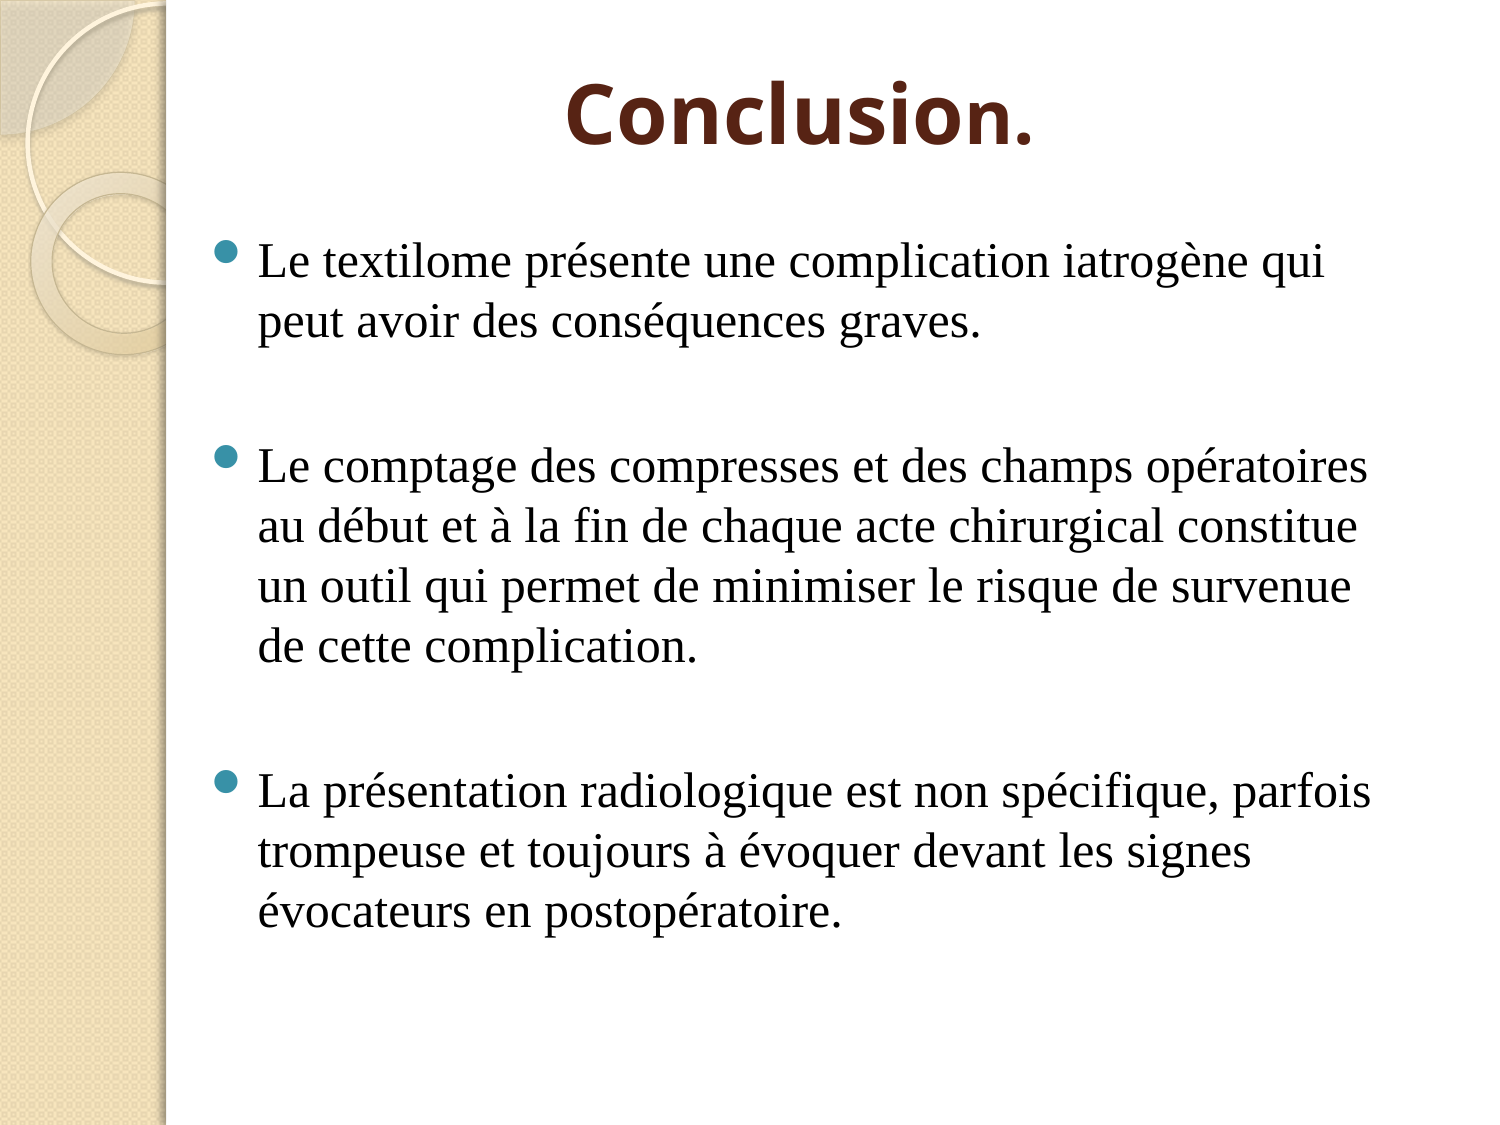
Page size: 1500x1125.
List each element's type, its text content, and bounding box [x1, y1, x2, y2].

list Le textilome présente une complication iatrogène qui peut avoir des conséquences graves. Le comptage des compresses et des champs opératoires au début et à la fin de chaque acte chirurgical constitue un outil qui permet de minimiser le risque de survenue de cette complication. La présentation radiologique est non spécifique, parfois trompeuse et toujours à évoquer devant les signes évocateurs en postopératoire. [183, 219, 1413, 1001]
title Conclusion. [549, 42, 1069, 180]
